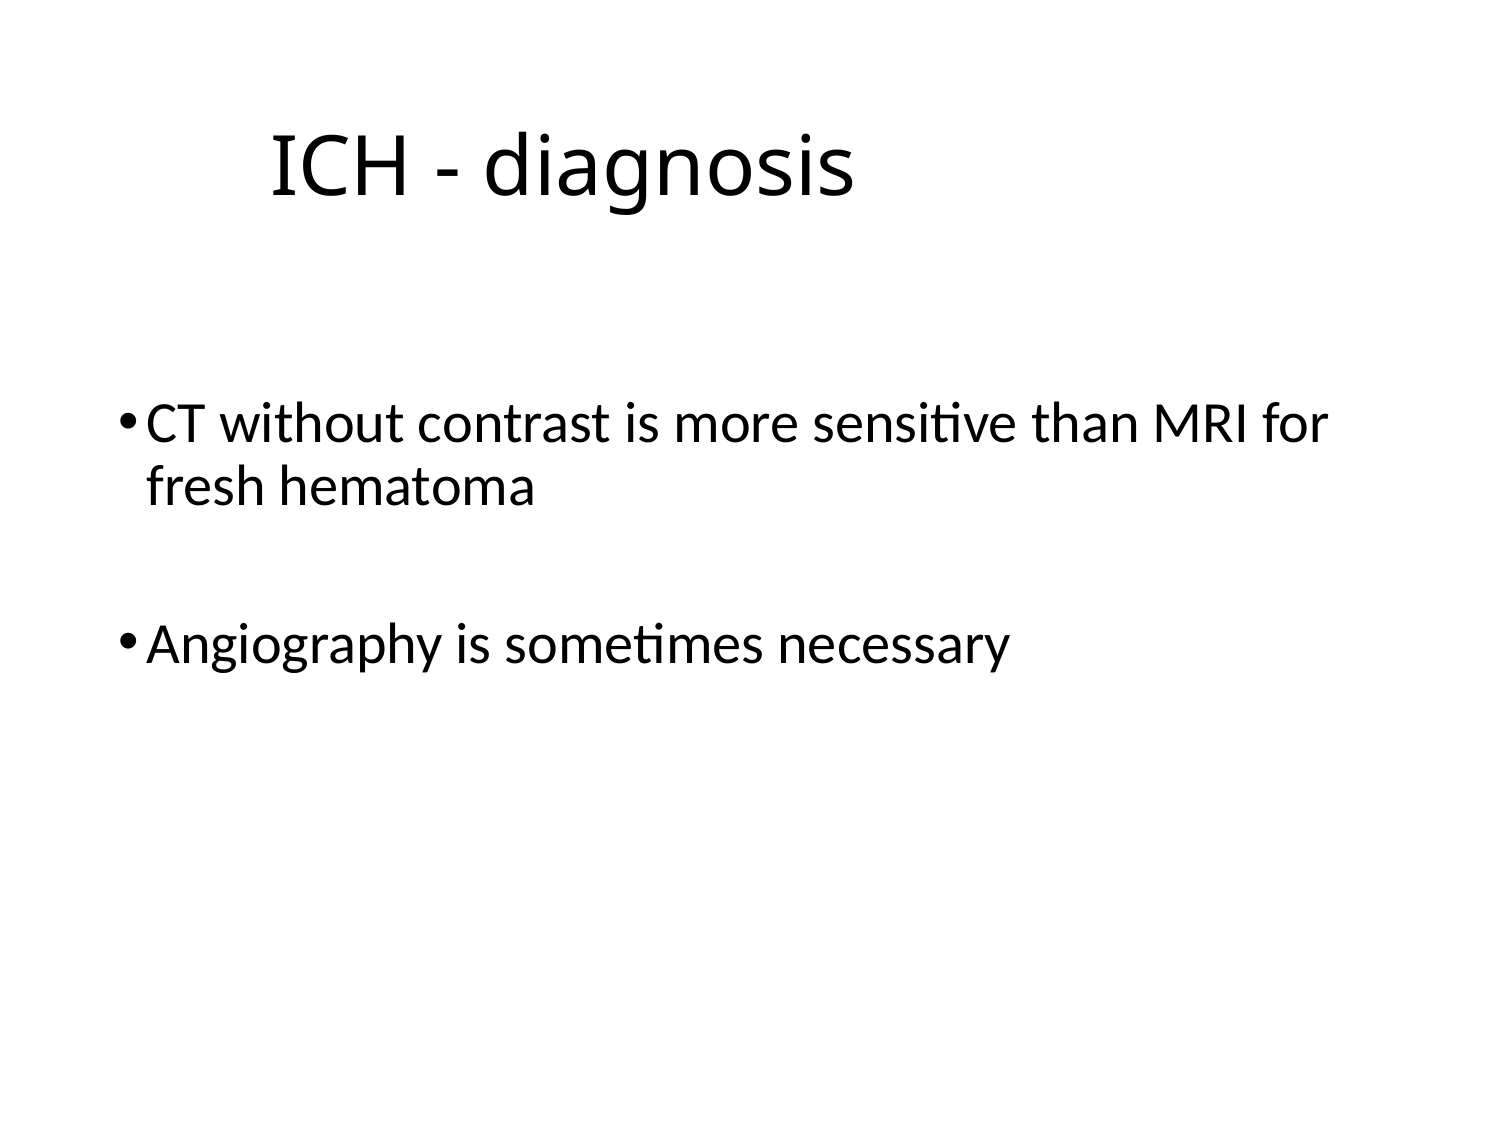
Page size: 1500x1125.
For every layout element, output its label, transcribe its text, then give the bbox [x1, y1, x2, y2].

list CT without contrast is more sensitive than MRI for fresh hematoma Angiography is sometimes necessary [103, 299, 1397, 1014]
title ICH - diagnosis [103, 59, 1397, 278]
